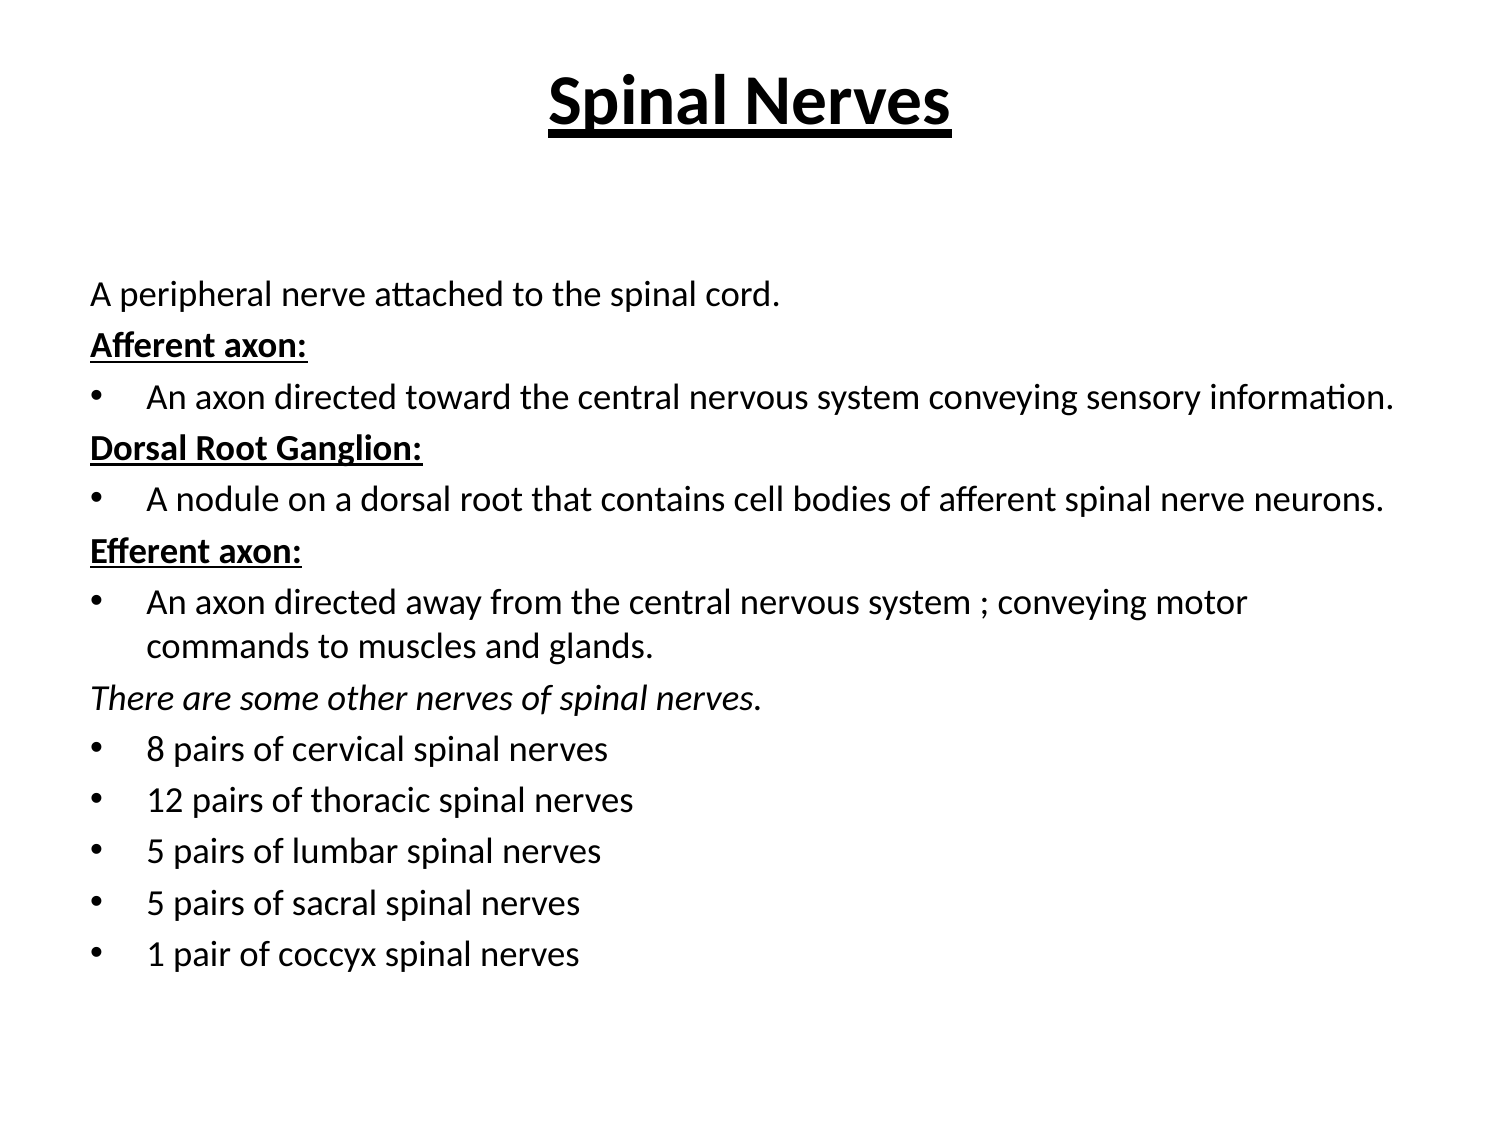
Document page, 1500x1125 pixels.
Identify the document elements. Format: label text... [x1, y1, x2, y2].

title Spinal Nerves [75, 45, 1425, 233]
list A peripheral nerve attached to the spinal cord. Afferent axon: An axon directed toward the central nervous system conveying sensory information. Dorsal Root Ganglion: A nodule on a dorsal root that contains cell bodies of afferent spinal nerve neurons. Efferent axon: An axon directed away from the central nervous system ; conveying motor commands to muscles and glands. There are some other nerves of spinal nerves. 8 pairs of cervical spinal nerves 12 pairs of thoracic spinal nerves 5 pairs of lumbar spinal nerves 5 pairs of sacral spinal nerves 1 pair of coccyx spinal nerves [75, 262, 1425, 1005]
